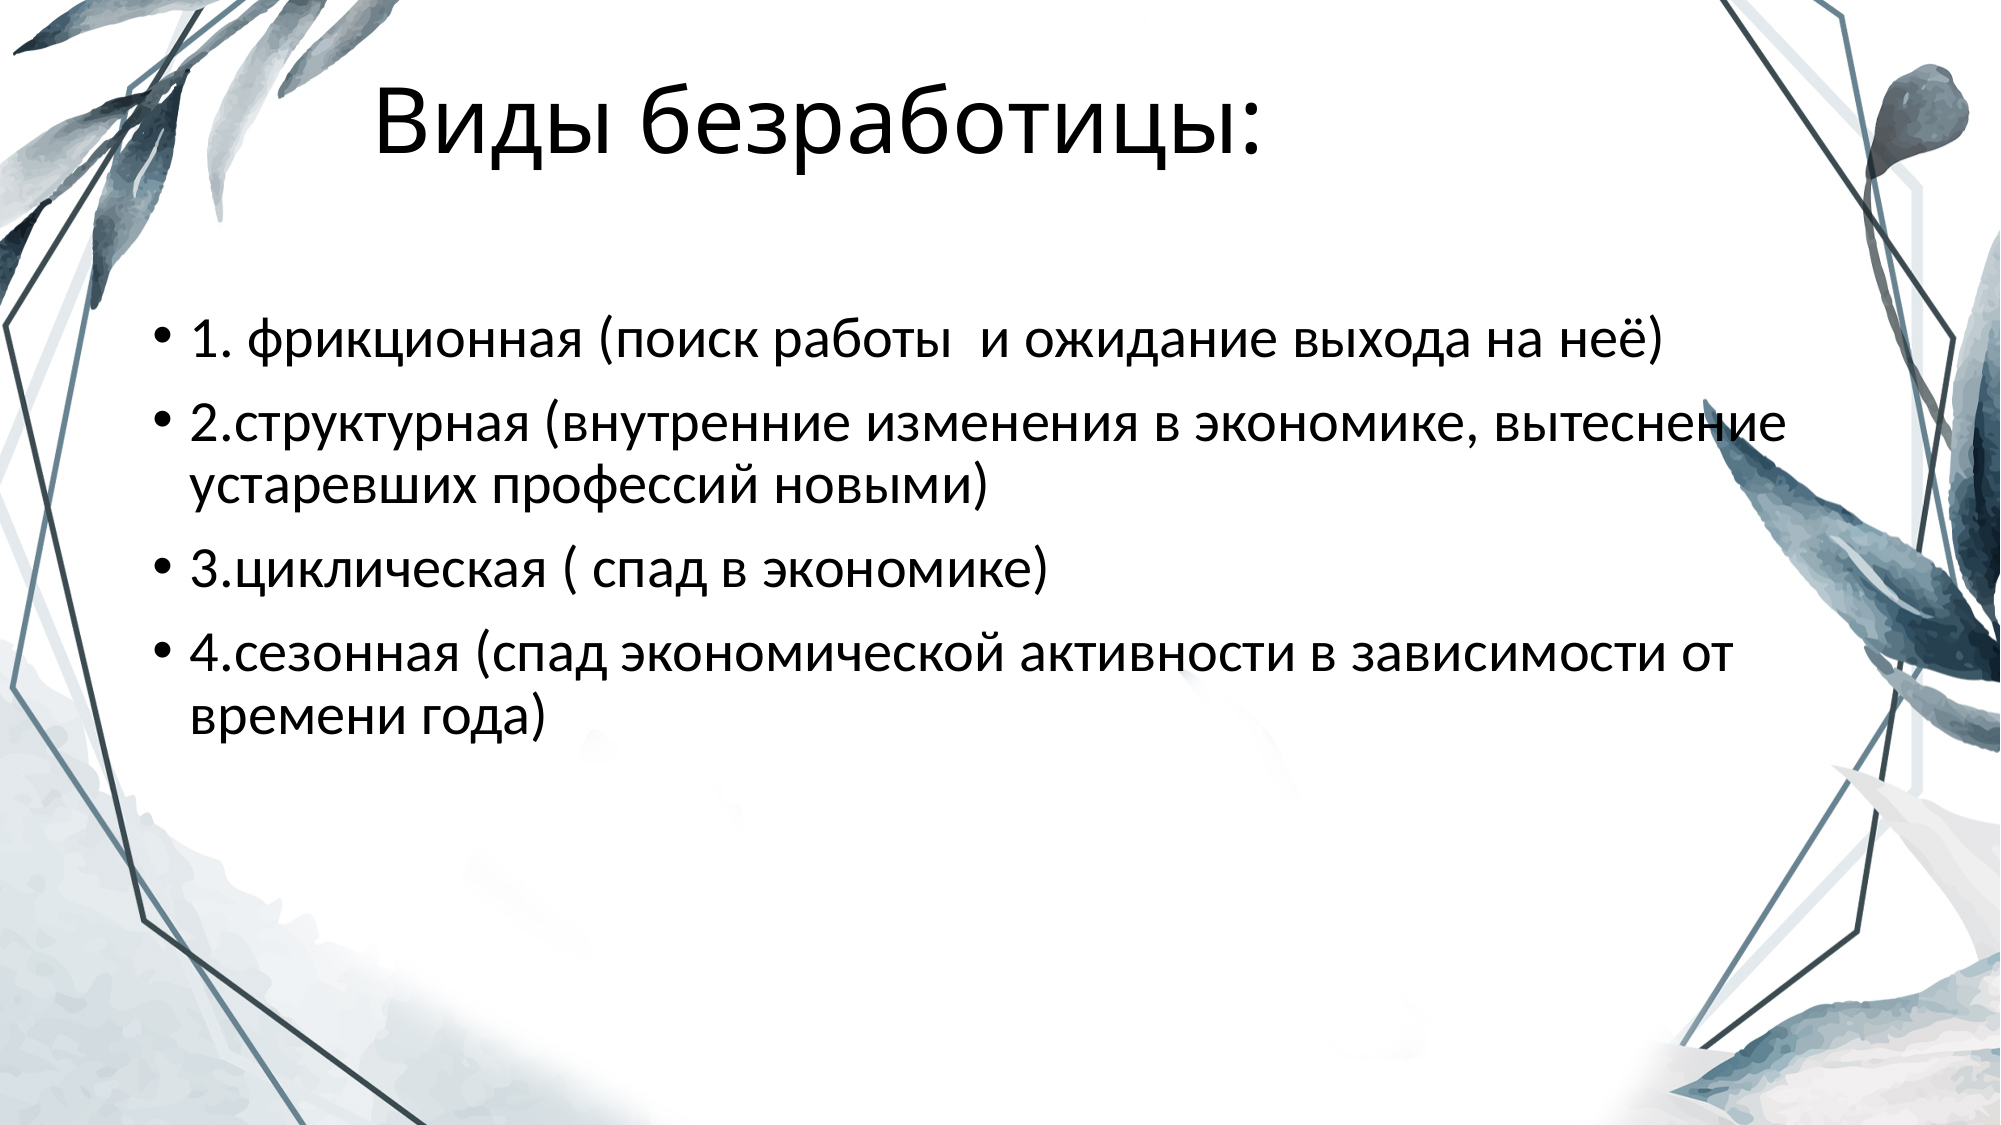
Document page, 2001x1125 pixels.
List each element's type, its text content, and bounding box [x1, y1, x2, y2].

title Виды безработицы: [356, 59, 1863, 188]
list 1. фрикционная (поиск работы и ожидание выхода на неё) 2.структурная (внутренние изменения в экономике, вытеснение устаревших профессий новыми) 3.циклическая ( спад в экономике) 4.сезонная (спад экономической активности в зависимости от времени года) [137, 299, 1863, 1014]
picture [0, 0, 2000, 1125]
